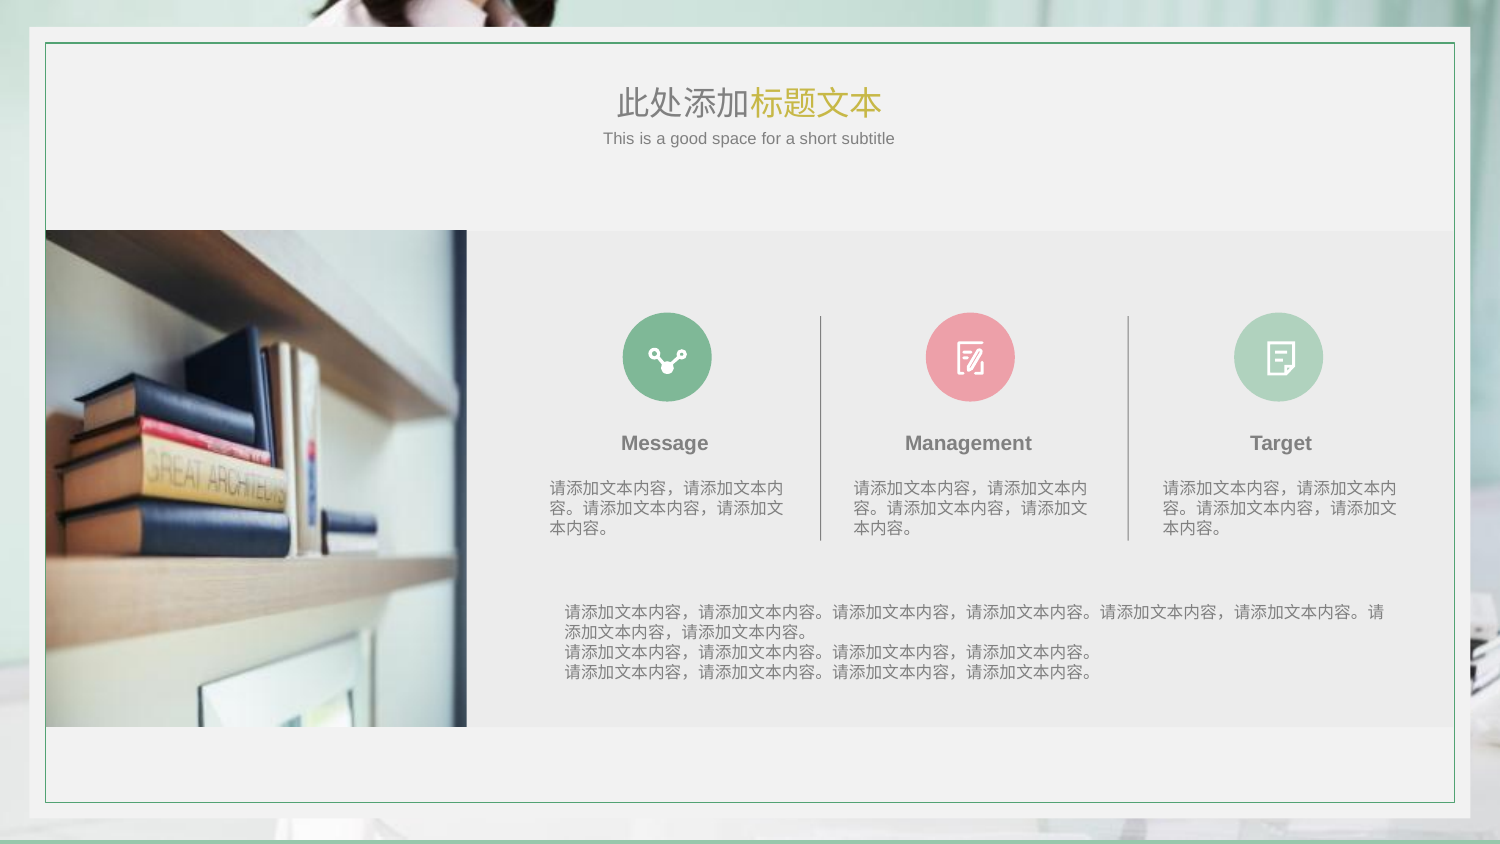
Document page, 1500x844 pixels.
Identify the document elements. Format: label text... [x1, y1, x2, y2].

text_box This is a good space for a short subtitle [588, 120, 911, 155]
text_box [957, 341, 984, 375]
text_box Management [890, 422, 1053, 462]
text_box [925, 312, 1015, 402]
text_box 请添加文本内容，请添加文本内容。请添加文本内容，请添加文本内容。 [549, 478, 786, 539]
text_box 此处添加标题文本 [602, 74, 898, 120]
text_box [45, 230, 467, 728]
text_box 请添加文本内容，请添加文本内容。请添加文本内容，请添加文本内容。 [853, 478, 1090, 539]
text_box [648, 347, 687, 374]
text_box [467, 230, 1454, 728]
text_box 请添加文本内容，请添加文本内容。请添加文本内容，请添加文本内容。请添加文本内容，请添加文本内容。请添加文本内容，请添加文本内容。 请添加文本内容，请添加文本内容。请添加文本内容，请添加文本内容。 请添加文本内容，请添加文本内容。请添加文本内容，请添加文本内容。 [549, 594, 1412, 710]
text_box [622, 312, 712, 402]
text_box 请添加文本内容，请添加文本内容。请添加文本内容，请添加文本内容。 [1162, 478, 1399, 539]
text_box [1267, 341, 1296, 376]
text_box Message [606, 422, 730, 462]
text_box Target [1235, 422, 1327, 462]
text_box [1234, 312, 1324, 402]
picture [0, 0, 1500, 840]
